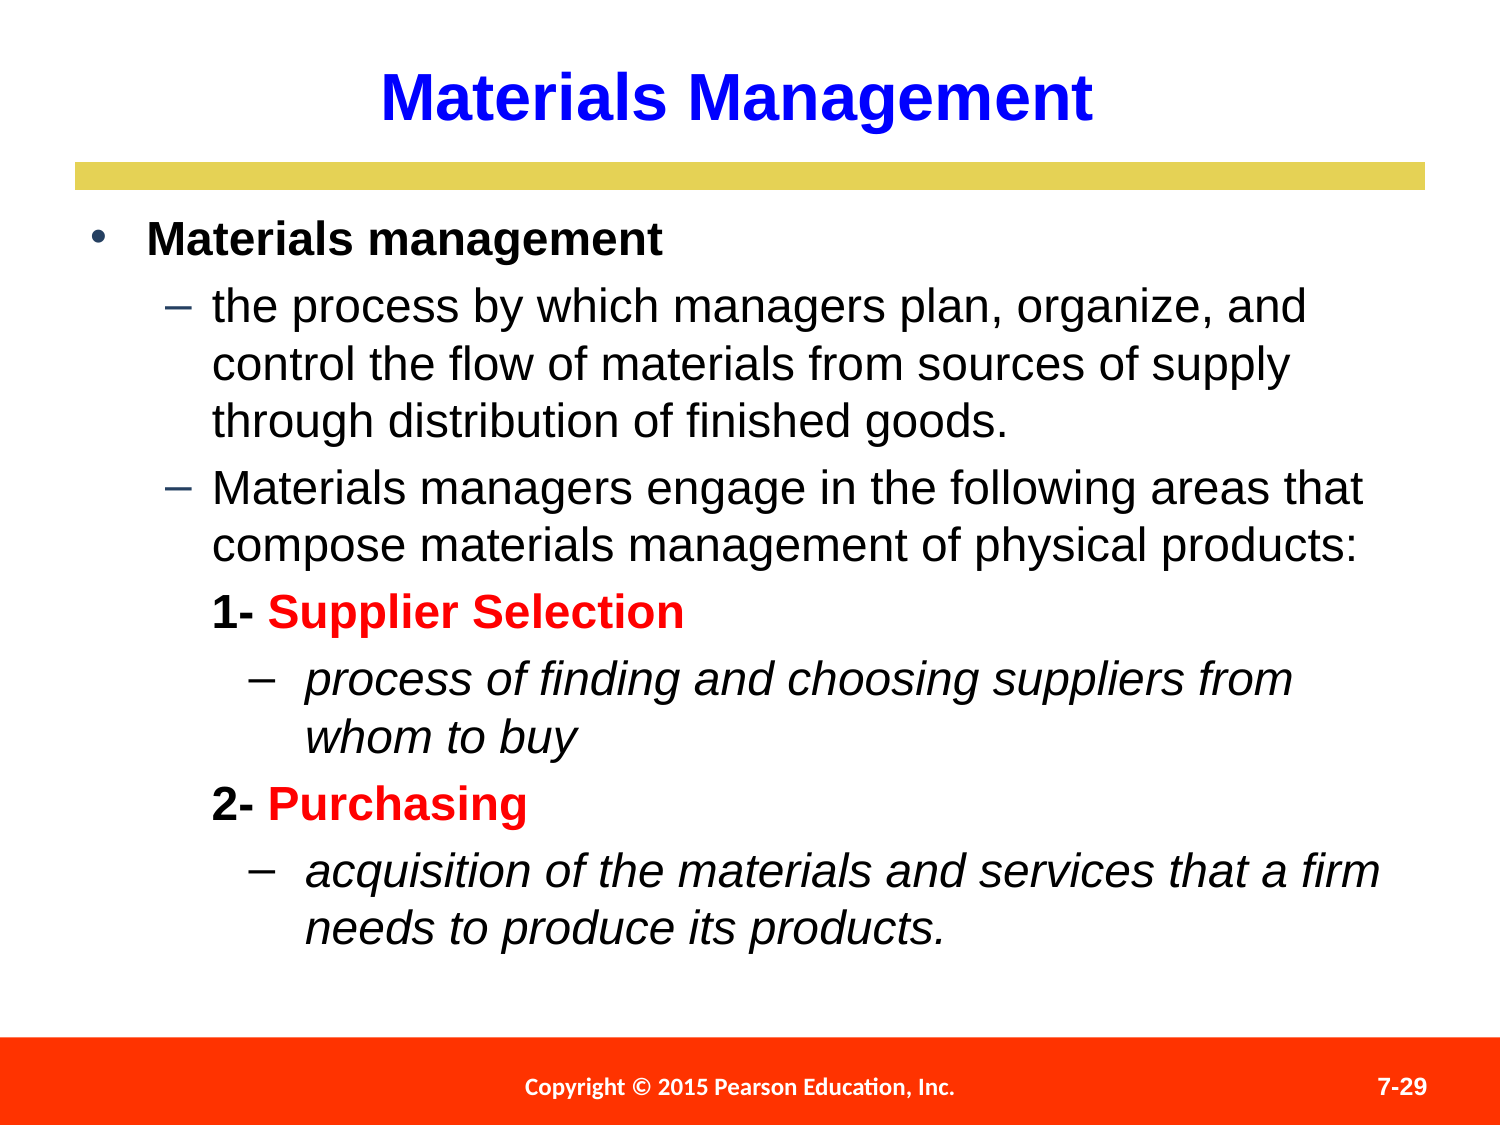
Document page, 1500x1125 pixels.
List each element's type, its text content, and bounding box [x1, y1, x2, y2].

picture [75, 162, 1425, 190]
title Materials Management [62, 0, 1413, 188]
list Materials management the process by which managers plan, organize, and control the flow of materials from sources of supply through distribution of finished goods. Materials managers engage in the following areas that compose materials management of physical products: 1- Supplier Selection process of finding and choosing suppliers from whom to buy 2- Purchasing acquisition of the materials and services that a firm needs to produce its products. [74, 199, 1426, 1006]
